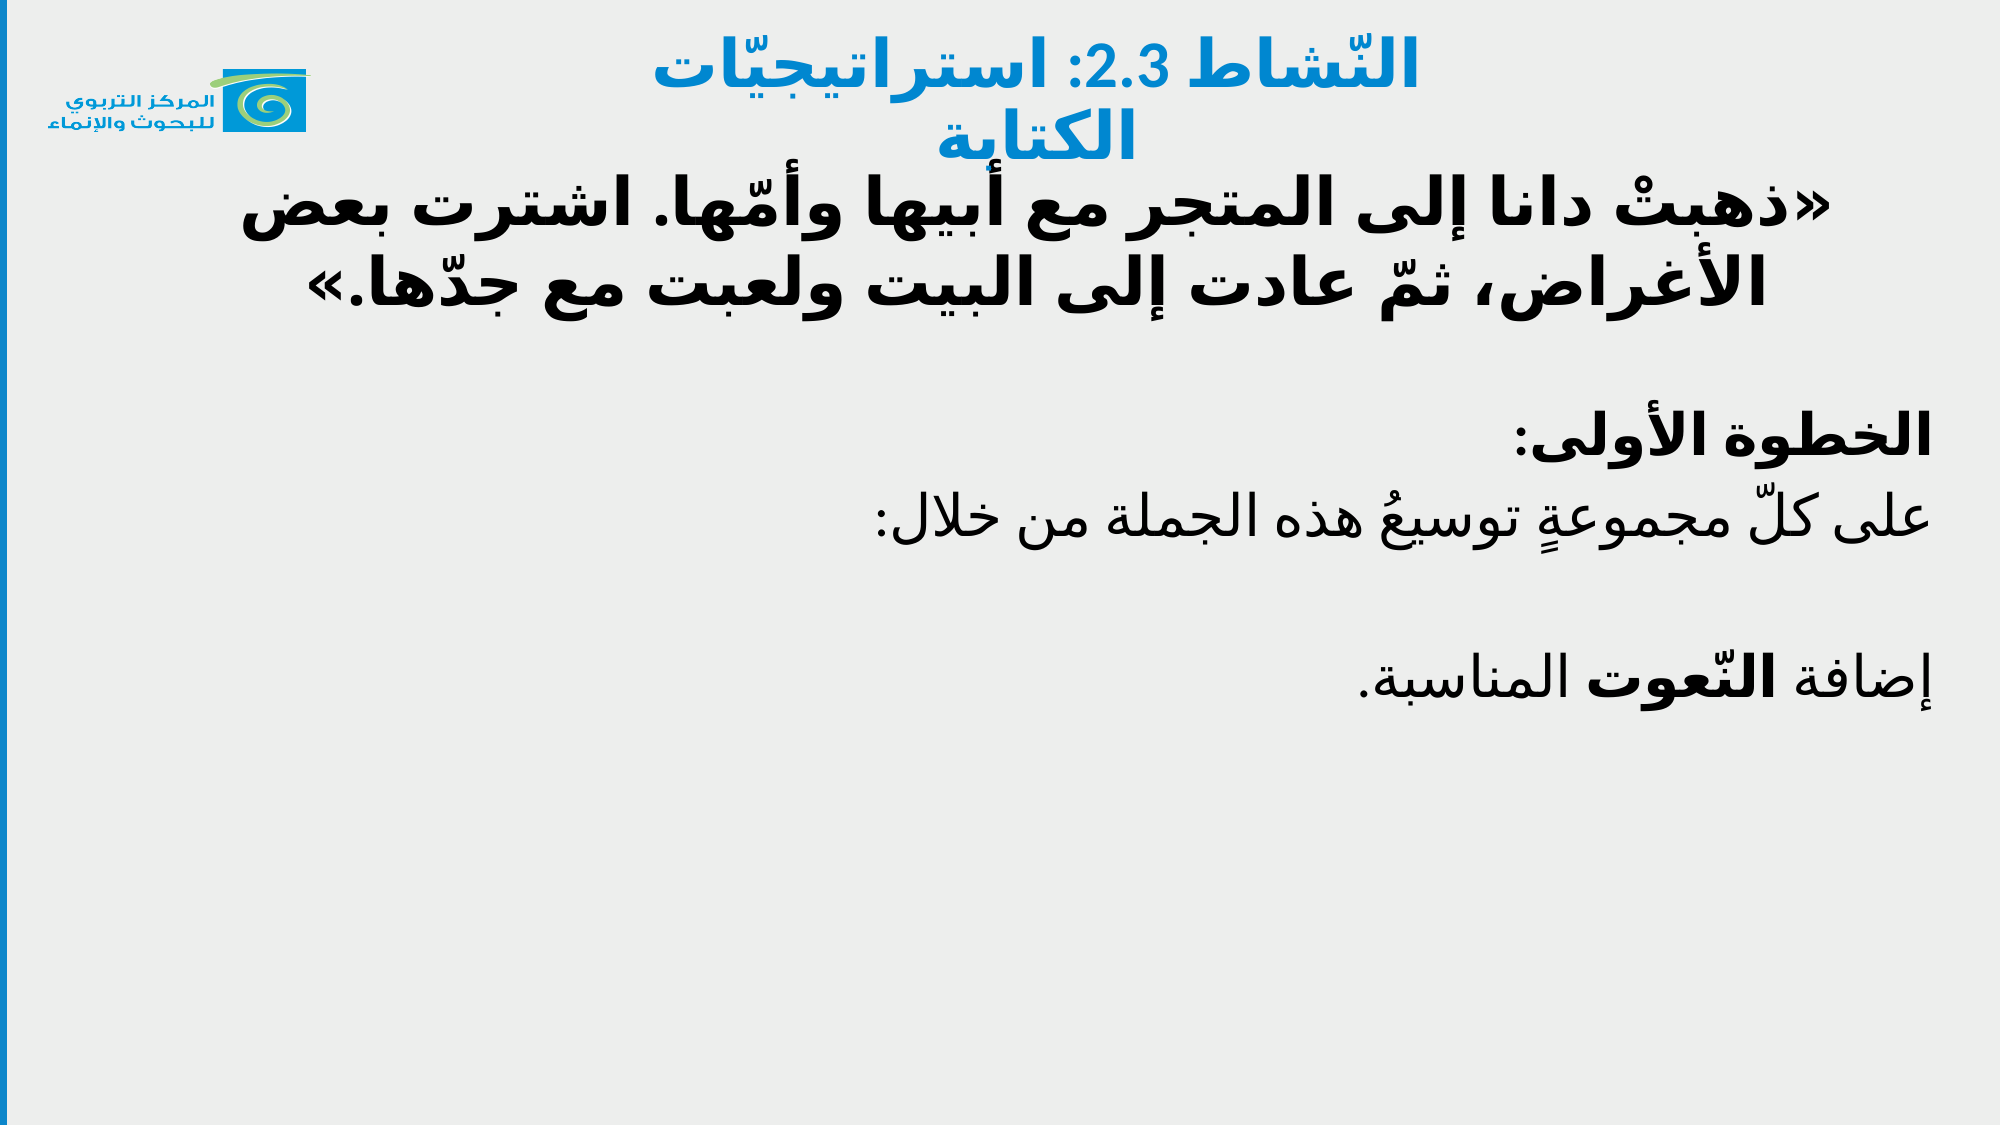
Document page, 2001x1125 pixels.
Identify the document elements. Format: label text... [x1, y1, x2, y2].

text_box «ذهبتْ دانا إلى المتجر مع أبيها وأمّها. اشترت بعض الأغراض، ثمّ عادت إلى البيت ولعبت مع جدّها.» [124, 151, 1950, 327]
text_box الخطوة الأولى: على كلّ مجموعةٍ توسيعُ هذه الجملة من خلال: إضافة النّعوت المناسبة. [761, 379, 1950, 717]
text_box النّشاط 2.3: استراتيجيّات الكتابة [603, 29, 1471, 143]
picture [238, 84, 291, 126]
picture [48, 69, 311, 132]
picture [0, 0, 7, 1125]
